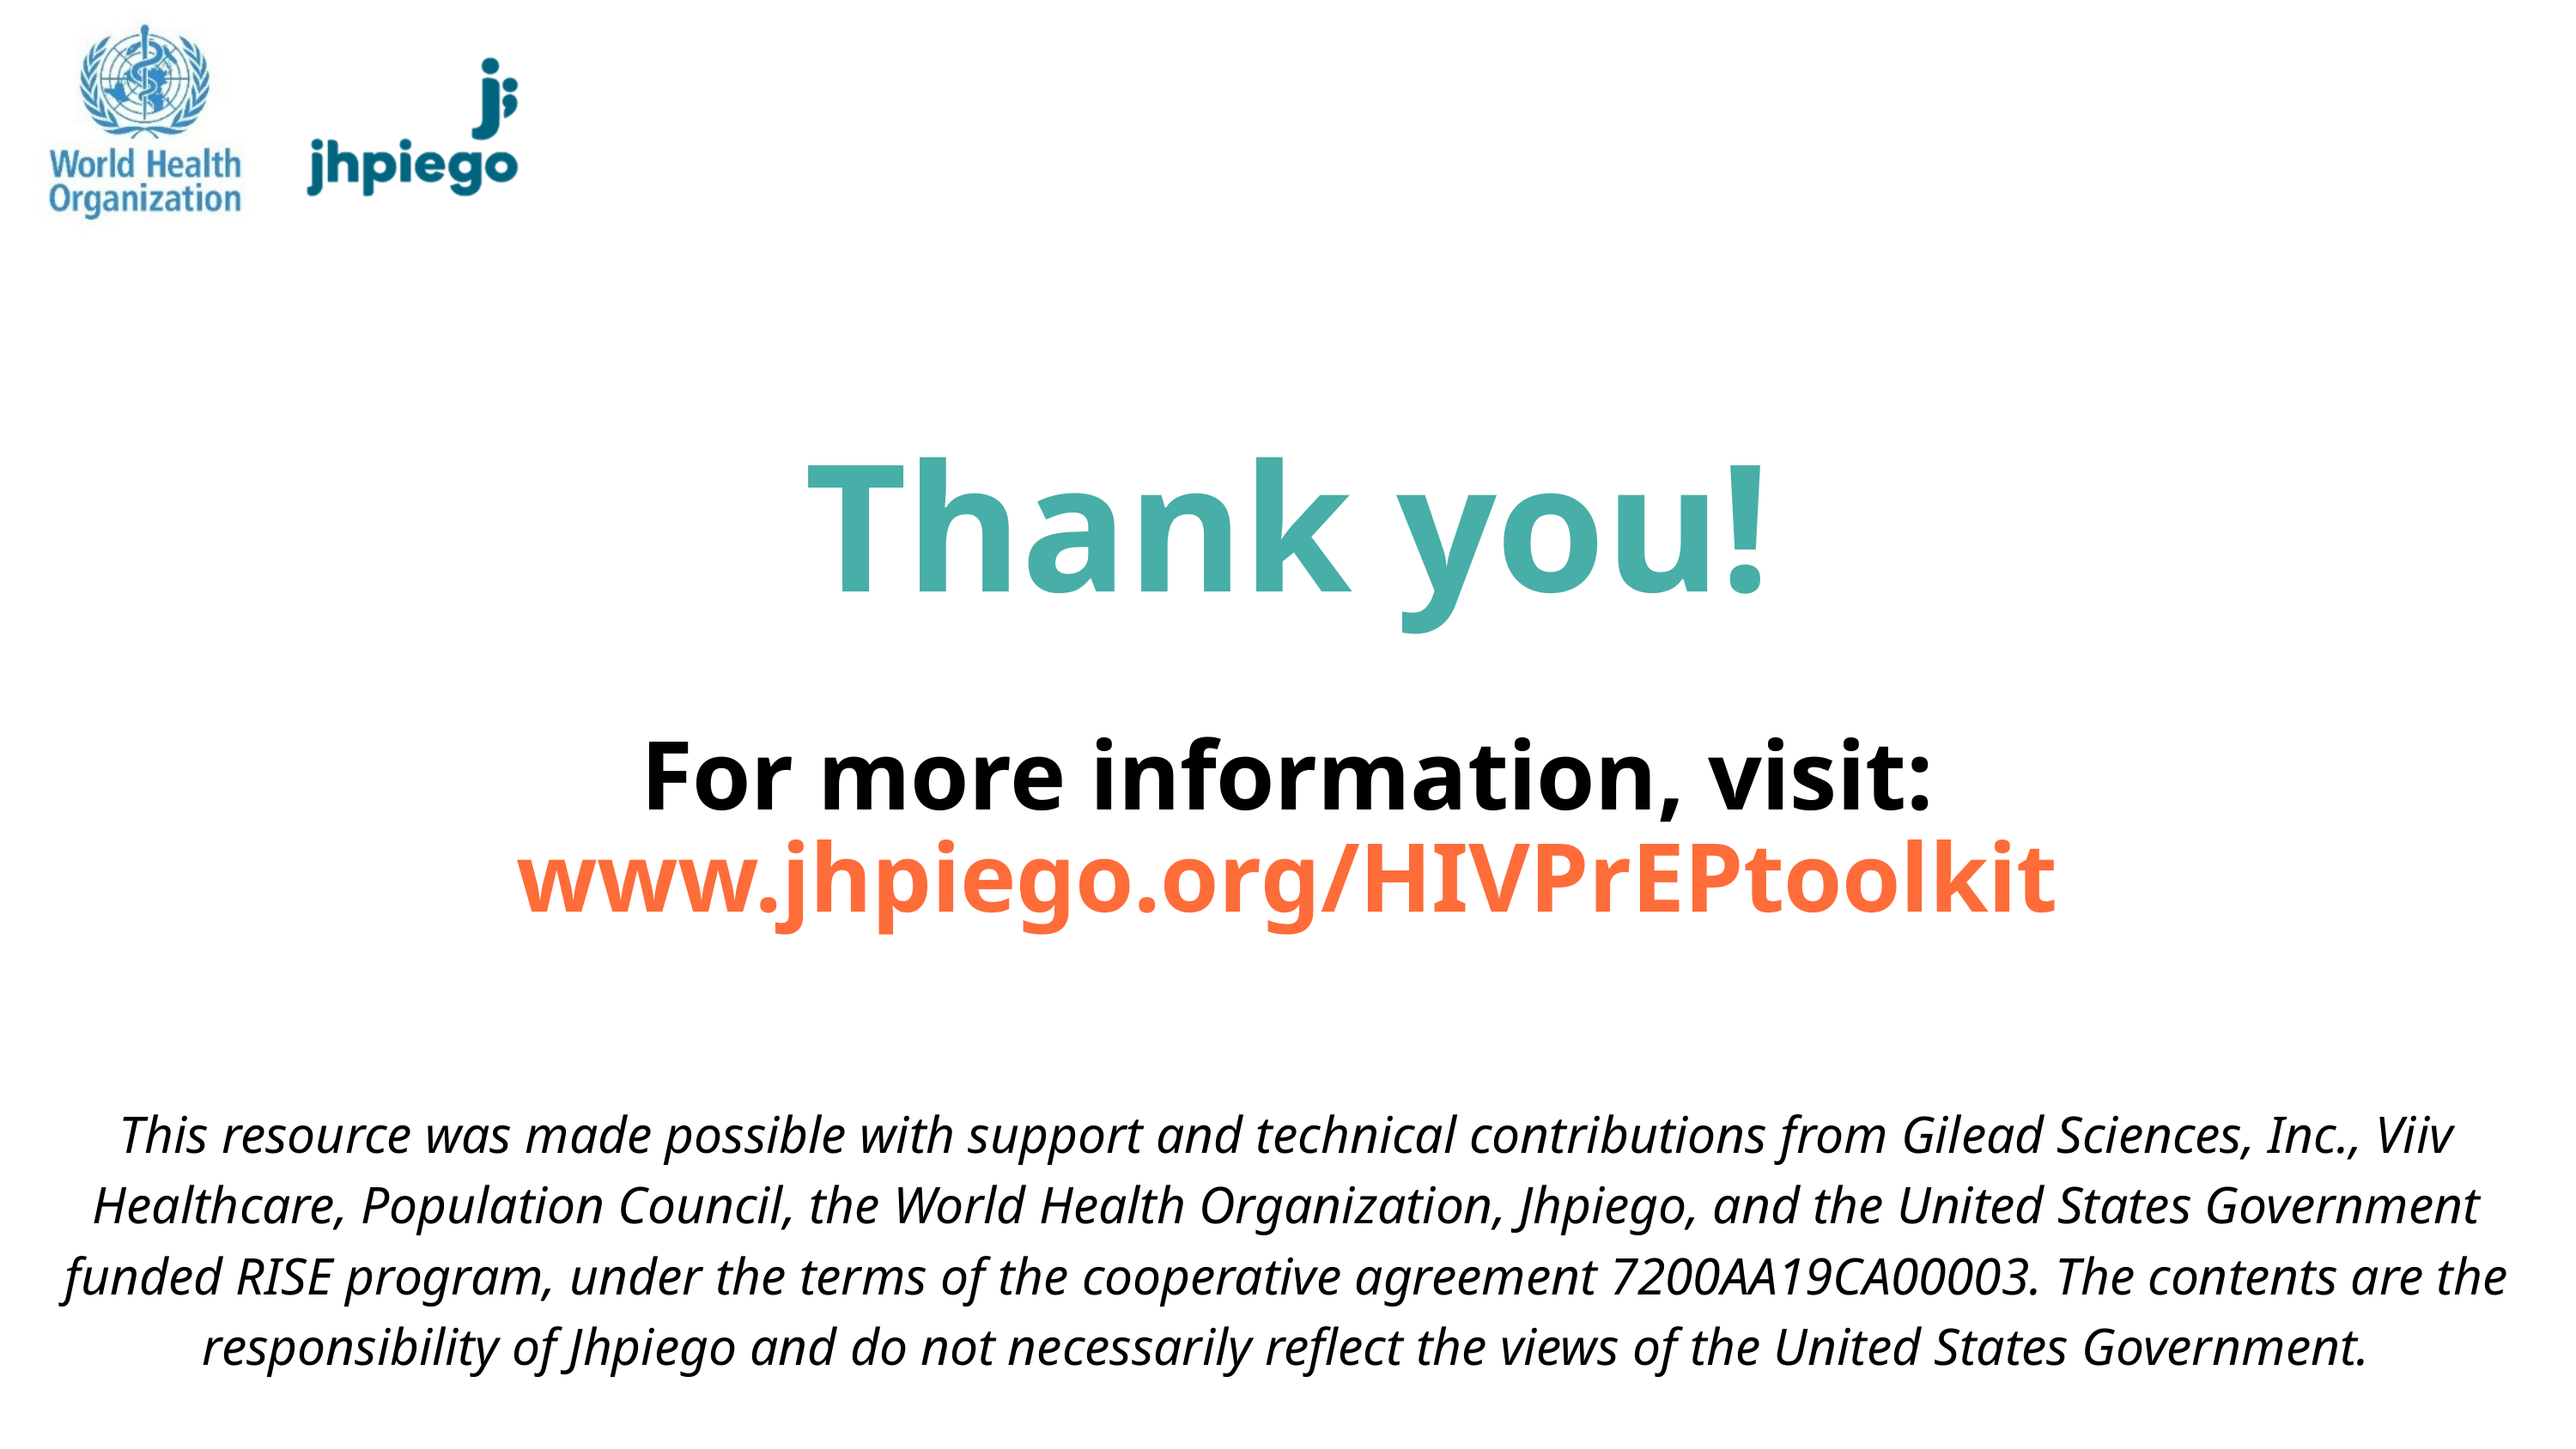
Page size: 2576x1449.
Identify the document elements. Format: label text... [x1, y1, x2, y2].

text_box For more information, visit: www.jhpiego.org/HIVPrEPtoolkit [272, 725, 2302, 932]
text_box Thank you! [75, 436, 2501, 627]
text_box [0, 0, 598, 258]
text_box This resource was made possible with support and technical contributions from Gilead Sciences, Inc., Viiv Healthcare, Population Council, the World Health Organization, Jhpiego, and the United States Government funded RISE program, under the terms of the cooperative agreement 7200AA19CA00003. The contents are the responsibility of Jhpiego and do not necessarily reflect the views of the United States Government. [52, 1093, 2523, 1375]
